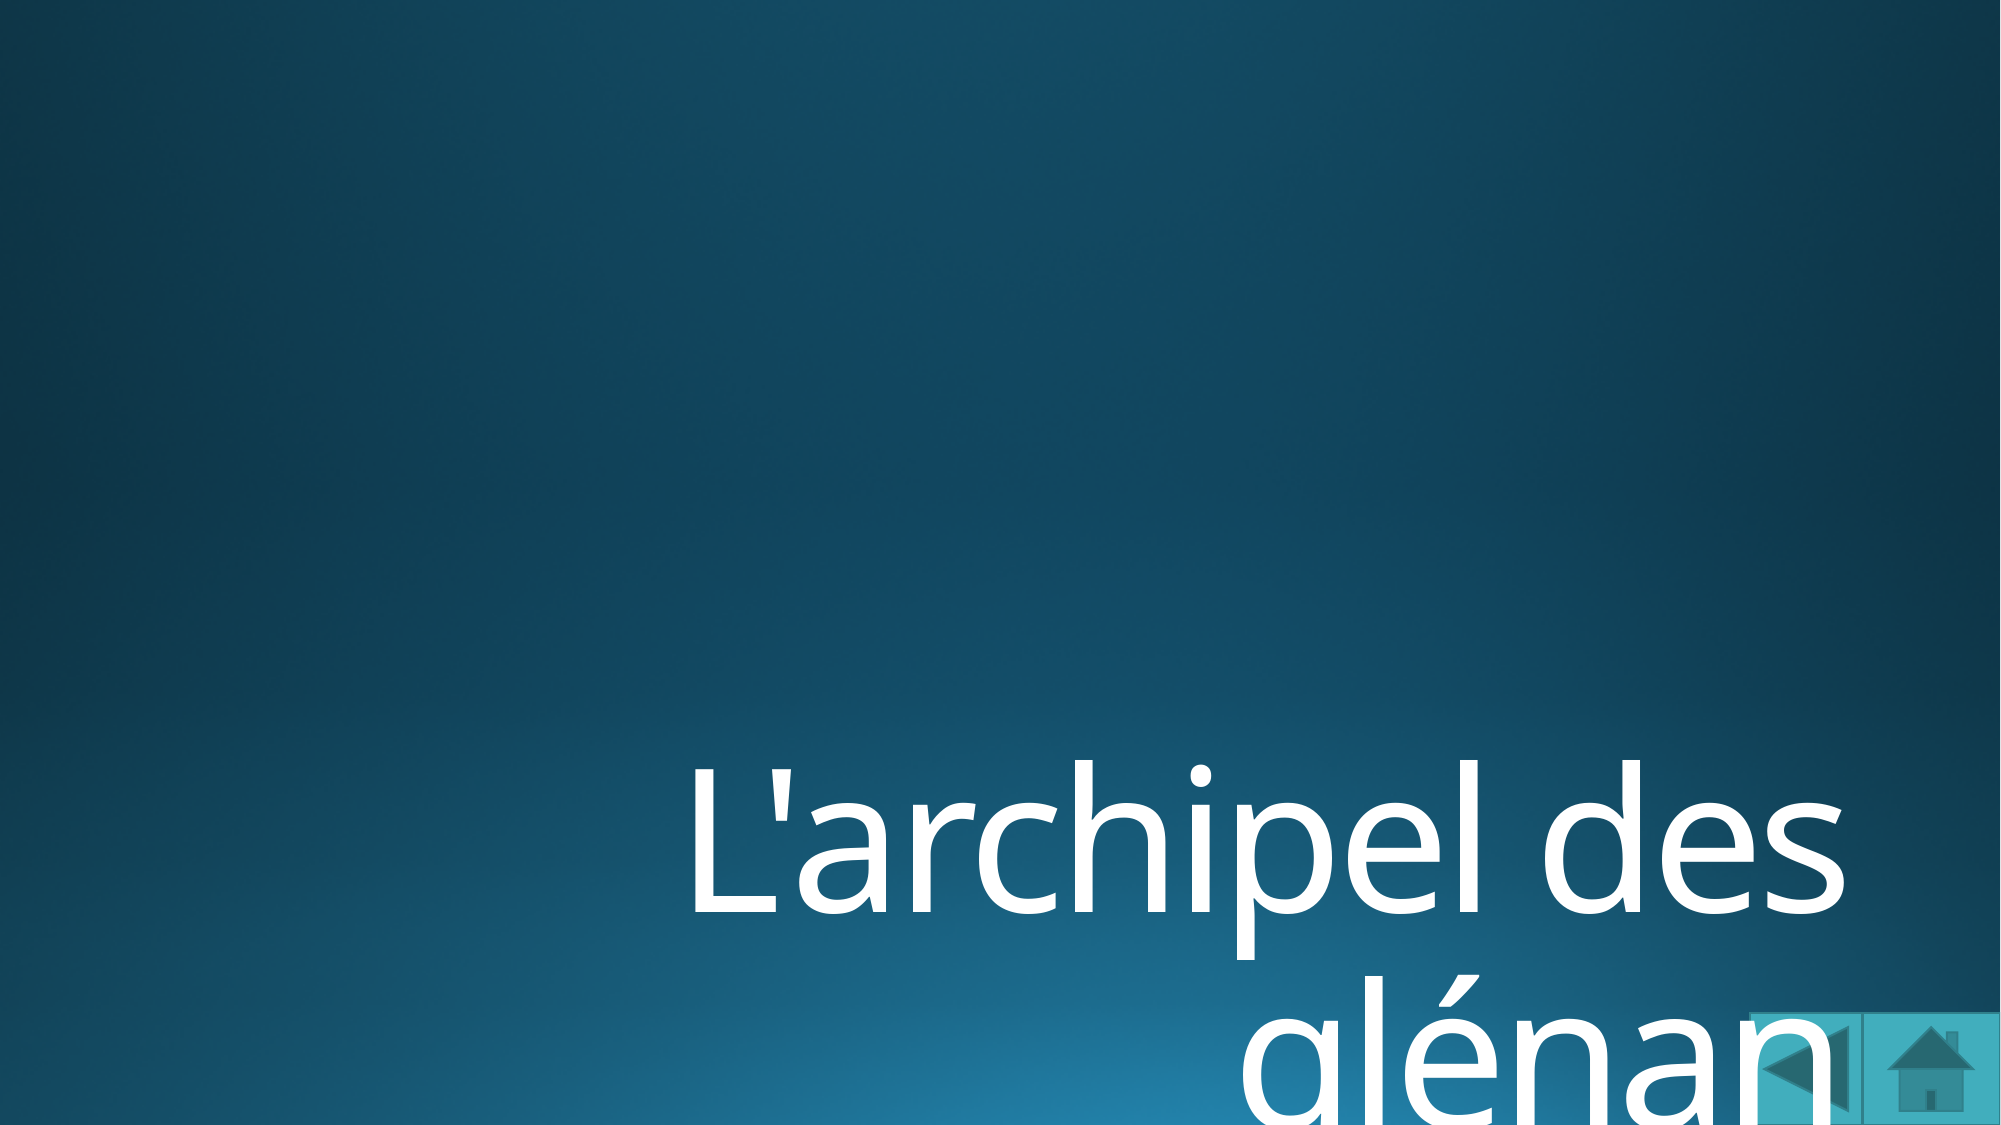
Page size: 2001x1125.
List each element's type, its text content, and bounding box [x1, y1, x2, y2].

picture [0, 0, 2001, 1125]
title L'archipel des glénan [362, 732, 1863, 1002]
